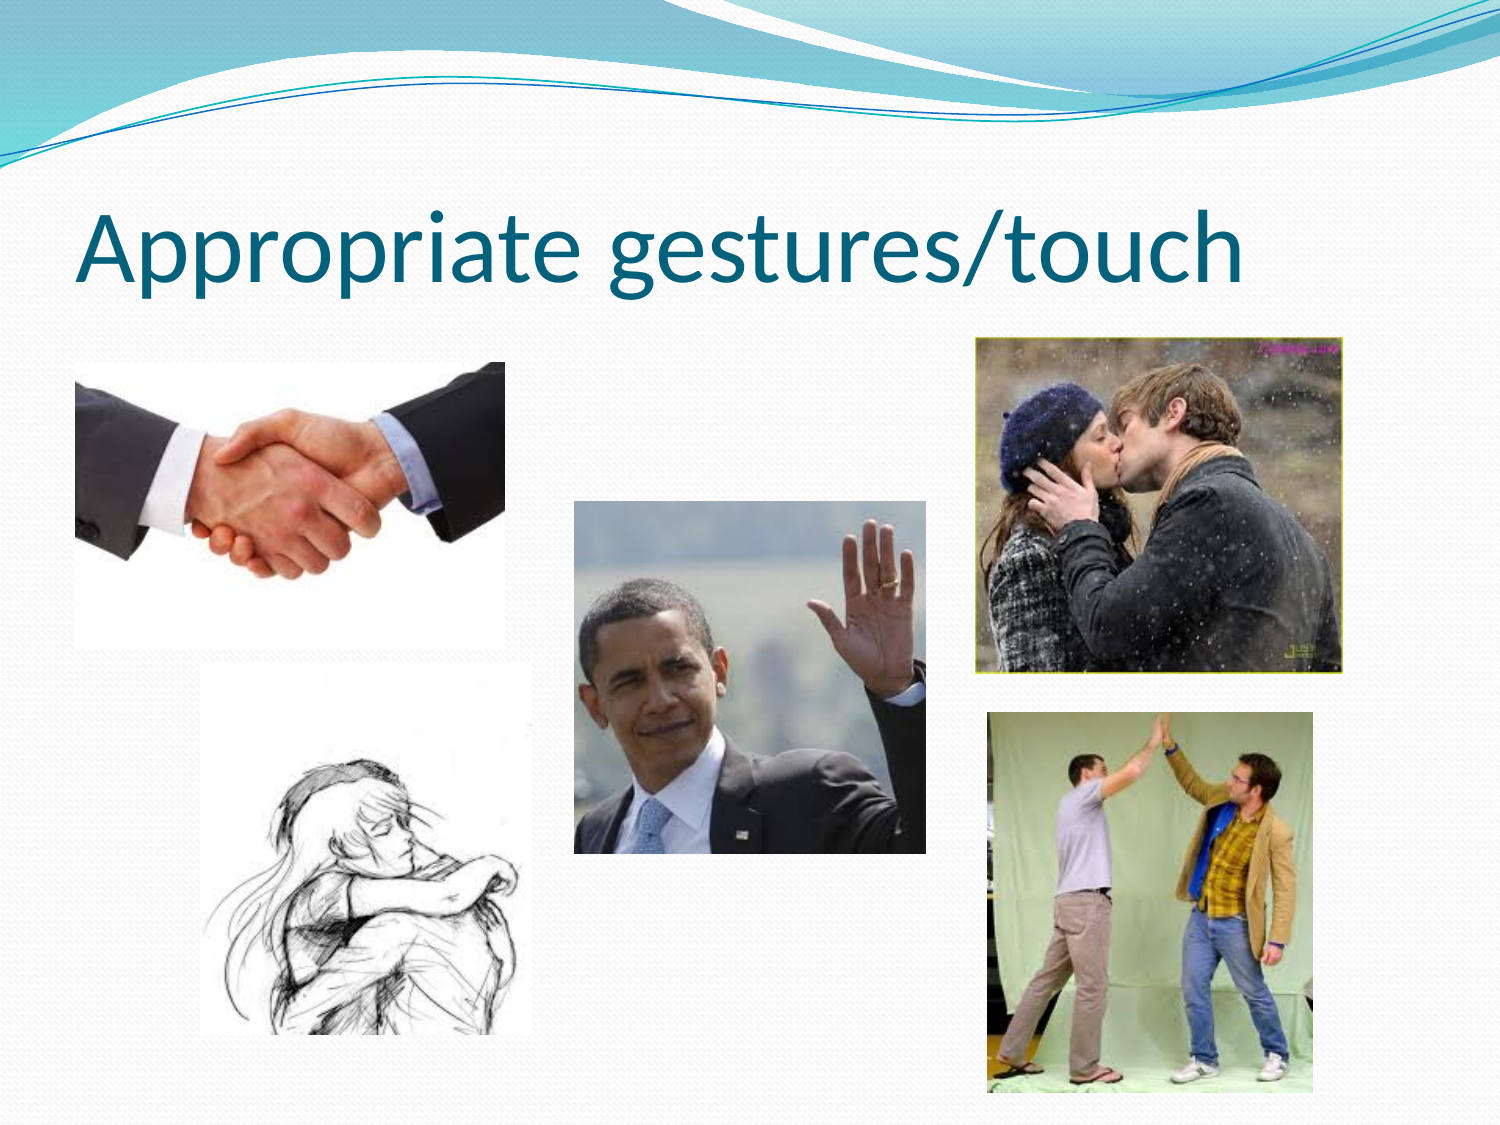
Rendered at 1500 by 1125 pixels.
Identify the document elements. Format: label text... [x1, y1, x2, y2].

title Appropriate gestures/touch [75, 115, 1425, 303]
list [573, 501, 926, 854]
picture [987, 712, 1313, 1093]
picture [74, 362, 505, 649]
picture [974, 337, 1343, 674]
picture [199, 662, 532, 1035]
